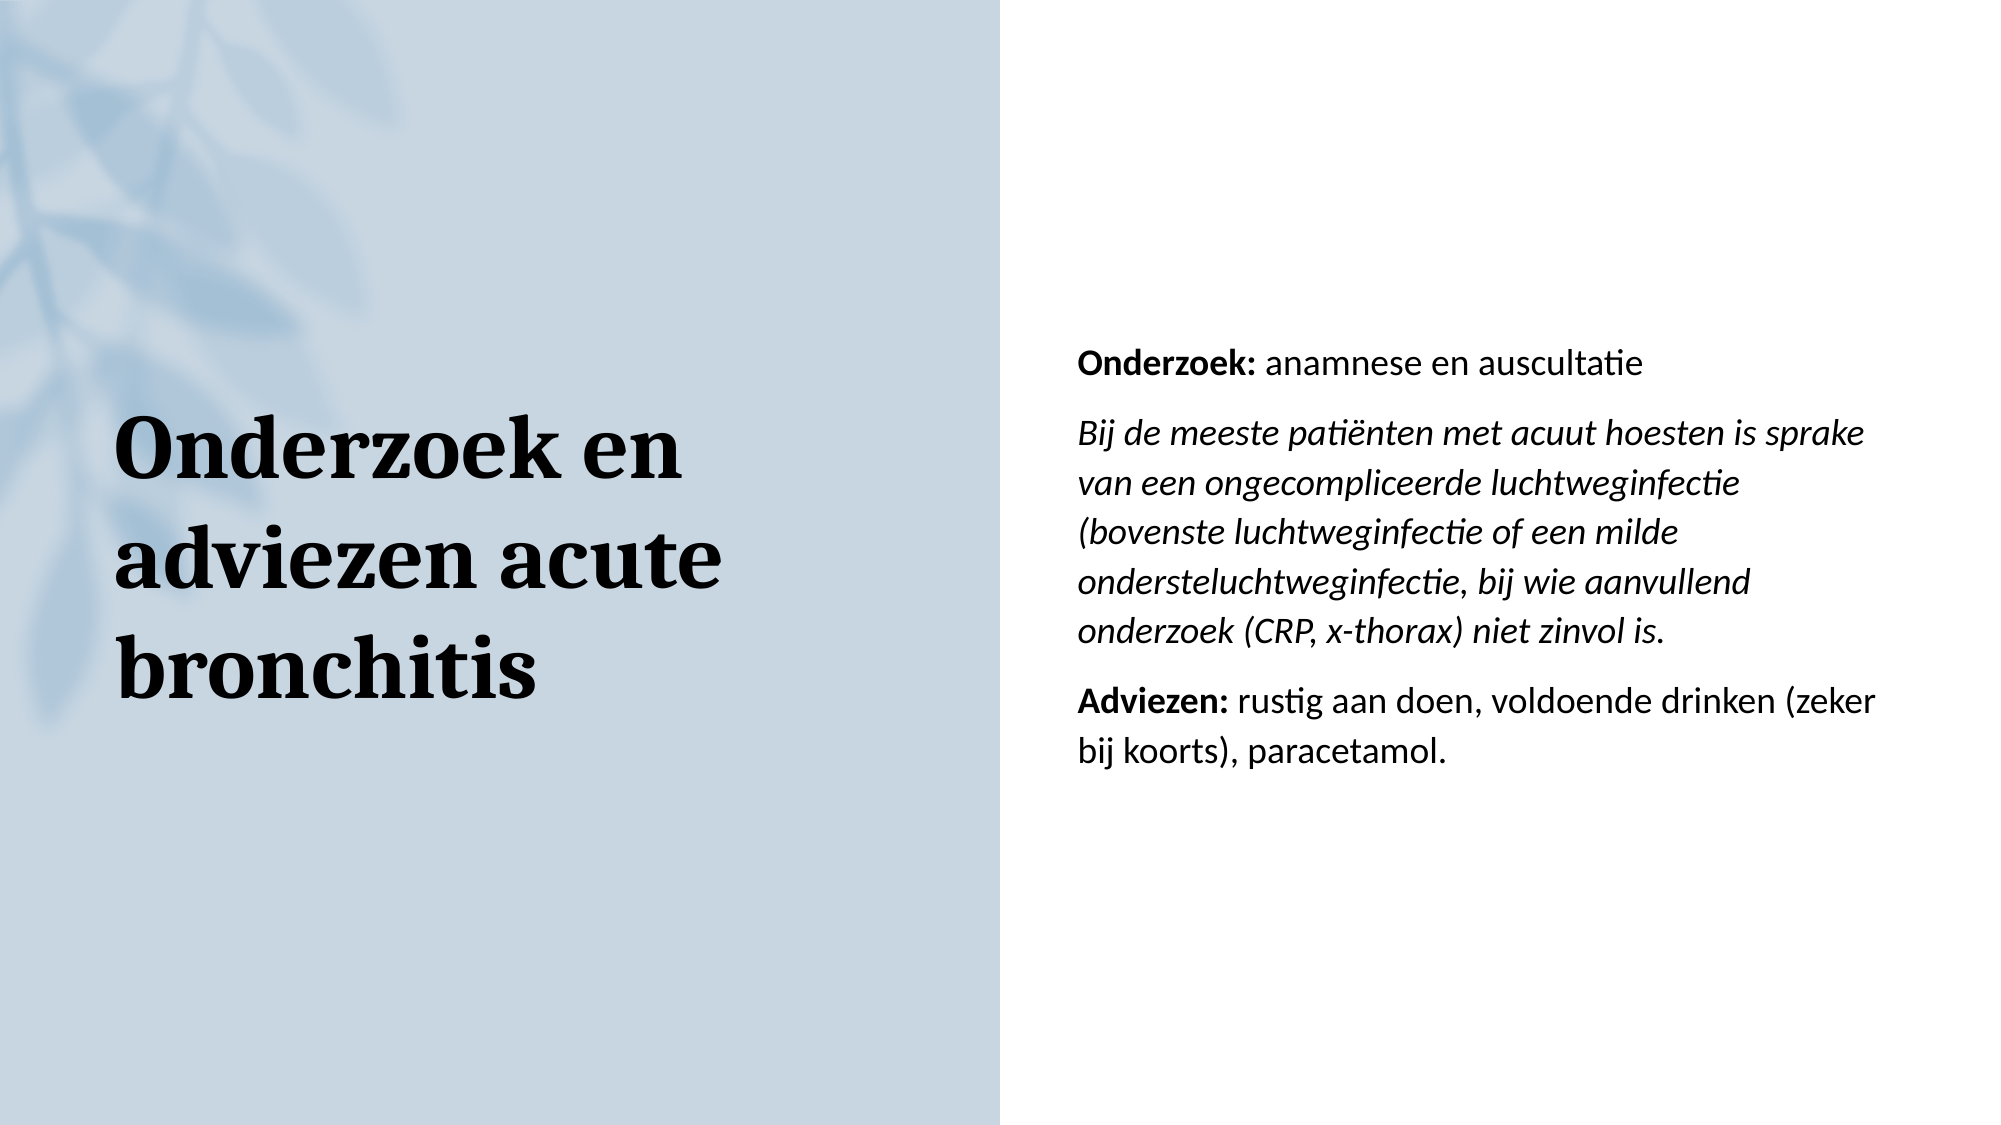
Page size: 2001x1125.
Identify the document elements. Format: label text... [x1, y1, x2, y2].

list Onderzoek: anamnese en auscultatie Bij de meeste patiënten met acuut hoesten is sprake van een ongecompliceerde luchtweginfectie (bovenste luchtweginfectie of een milde ondersteluchtweginfectie, bij wie aanvullend onderzoek (CRP, x-thorax) niet zinvol is. Adviezen: rustig aan doen, voldoende drinken (zeker bij koorts), paracetamol. [1062, 91, 1913, 1013]
text_box [0, 0, 1001, 1125]
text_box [0, 0, 443, 755]
title Onderzoek en adviezen acute bronchitis [99, 91, 950, 1013]
text_box [1001, 0, 2000, 1125]
